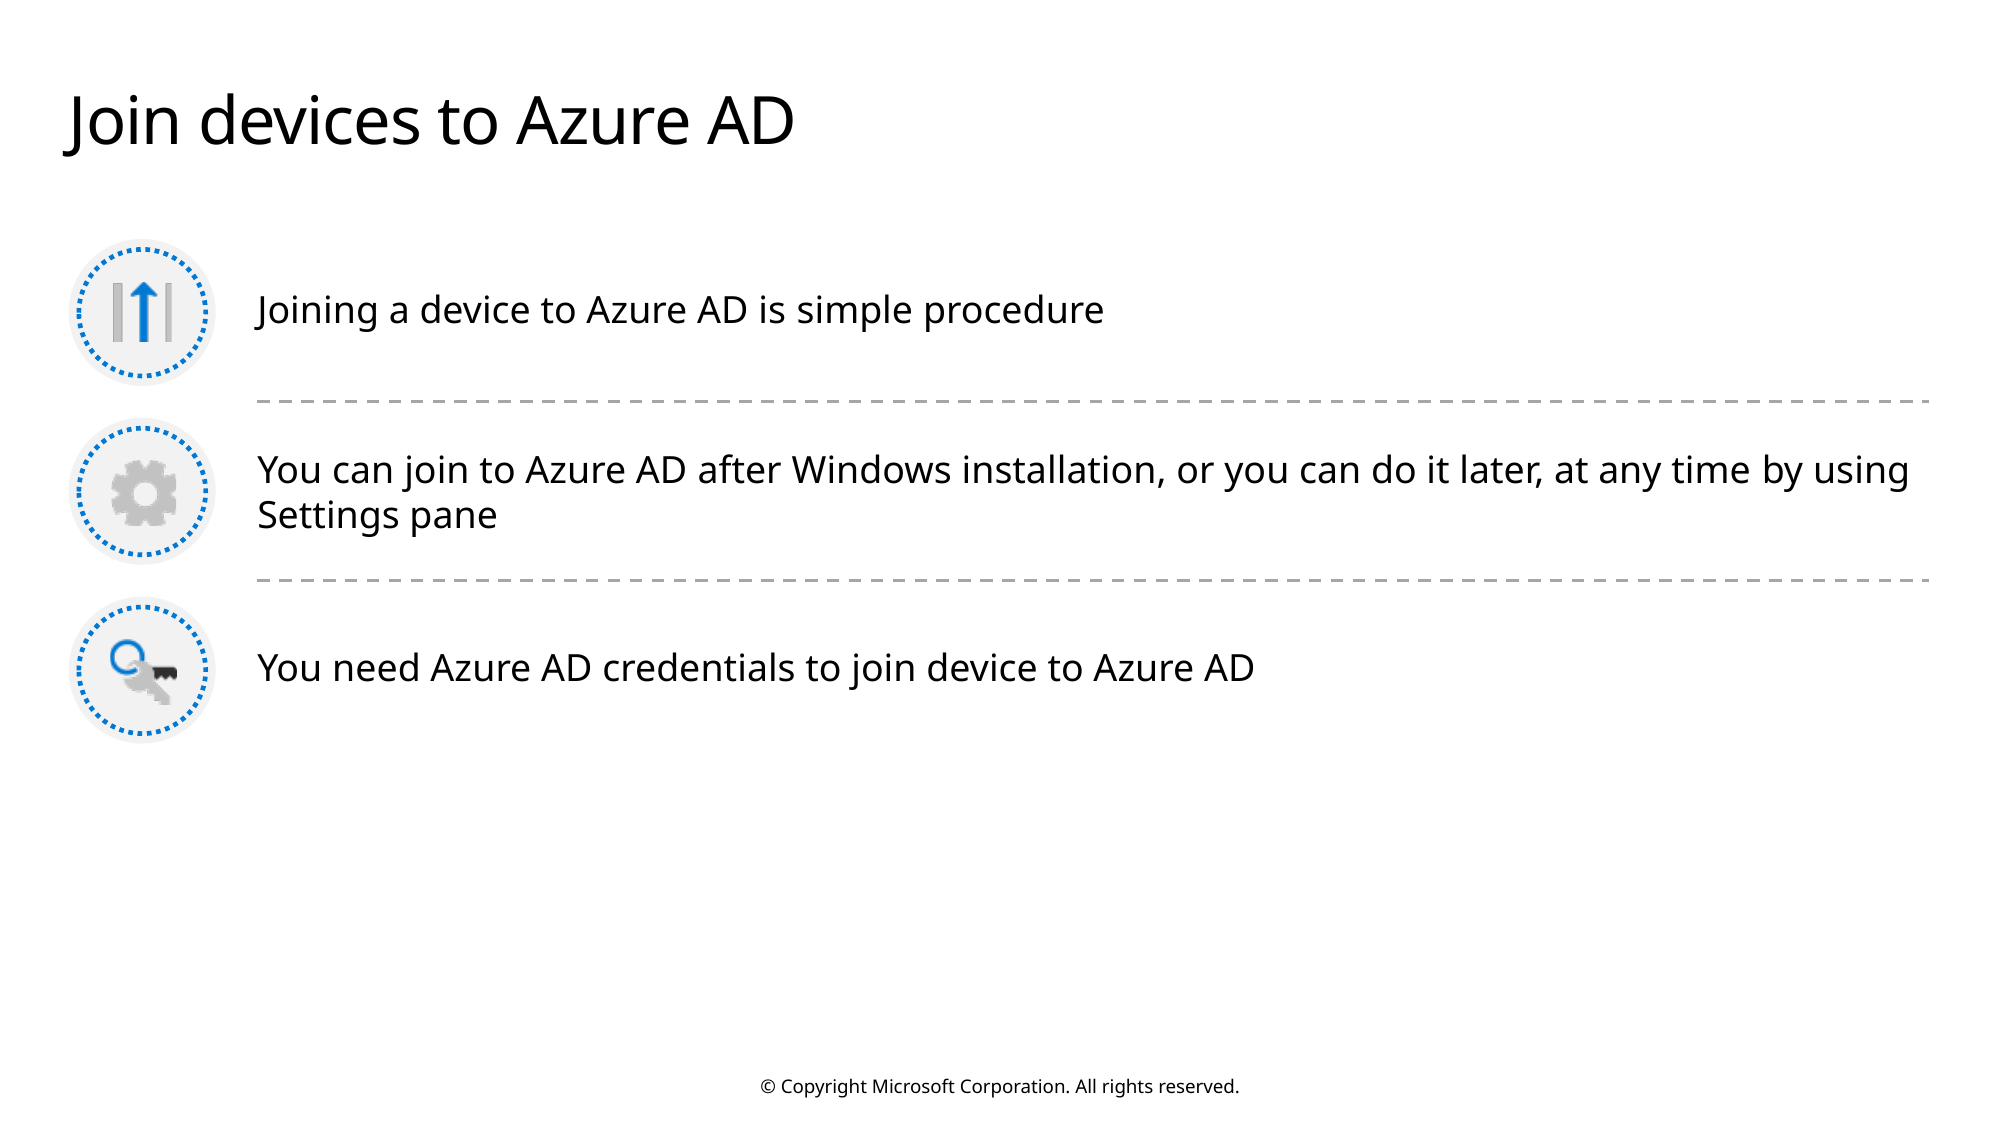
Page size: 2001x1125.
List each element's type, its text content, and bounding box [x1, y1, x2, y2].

list Joining a device to Azure AD is simple procedure [257, 238, 1932, 386]
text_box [68, 596, 216, 744]
list You need Azure AD credentials to join device to Azure AD [257, 596, 1932, 744]
title Join devices to Azure AD [68, 72, 1930, 184]
list You can join to Azure AD after Windows installation, or you can do it later, at any time by using Settings pane [257, 417, 1932, 565]
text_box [68, 417, 216, 566]
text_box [68, 238, 216, 387]
